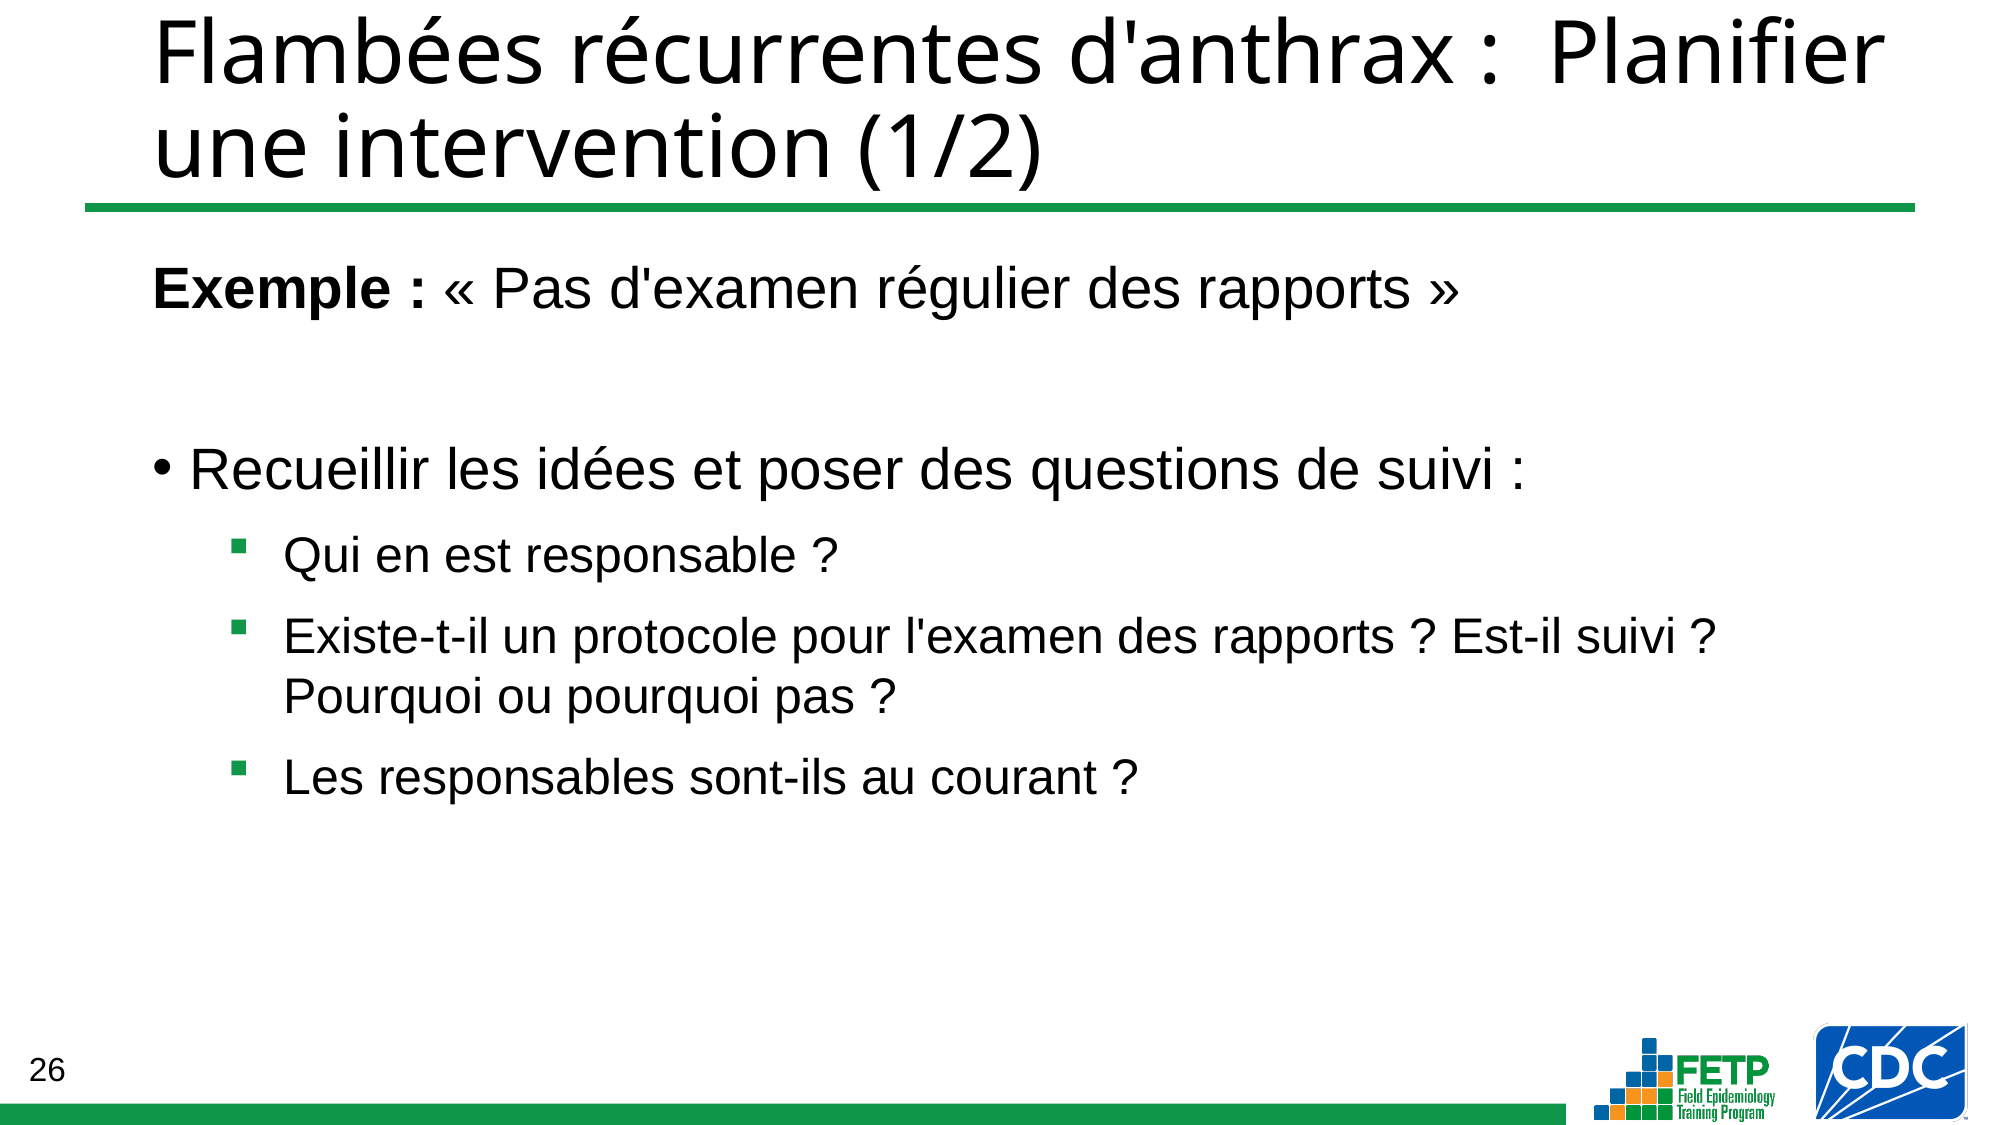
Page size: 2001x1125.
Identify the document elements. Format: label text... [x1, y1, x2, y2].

picture [1813, 1023, 1968, 1122]
title Flambées récurrentes d'anthrax : Planifier une intervention (1/2) [137, 0, 1911, 207]
picture [1594, 1038, 1775, 1122]
list Exemple : « Pas d'examen régulier des rapports » Recueillir les idées et poser des questions de suivi : Qui en est responsable ? Existe-t-il un protocole pour l'examen des rapports ? Est-il suivi ? Pourquoi ou pourquoi pas ? Les responsables sont-ils au courant ? [137, 242, 1863, 1004]
